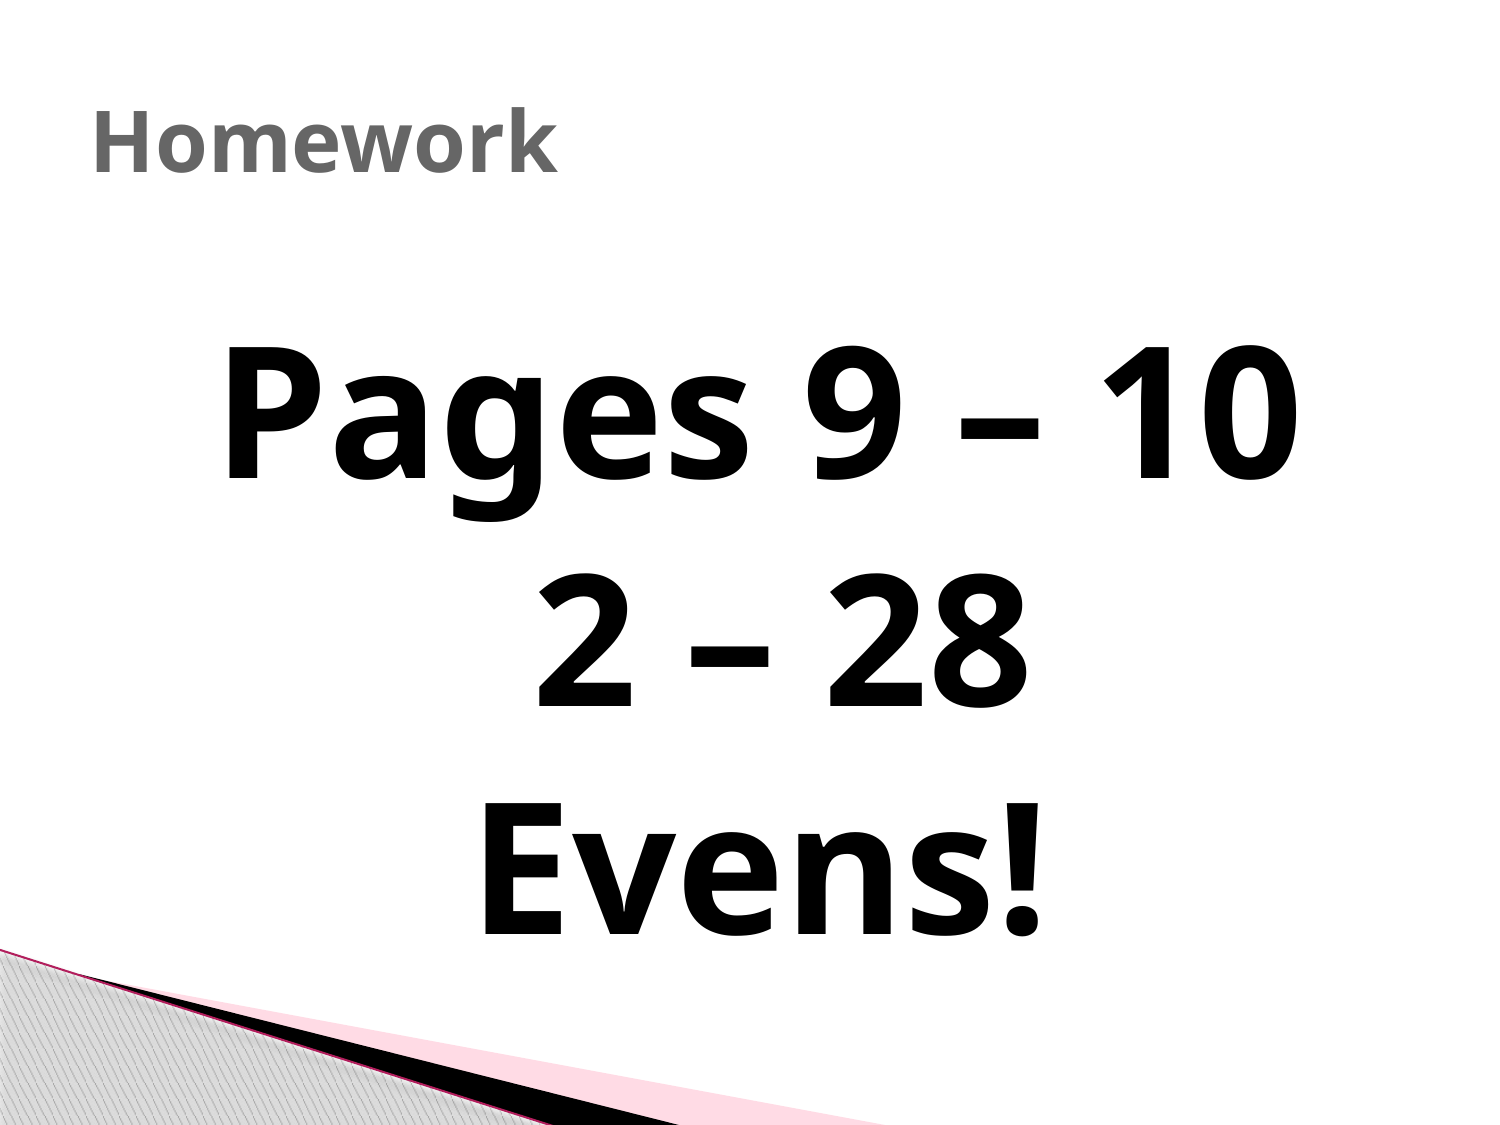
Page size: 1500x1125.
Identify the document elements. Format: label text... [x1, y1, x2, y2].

title Homework [75, 45, 1425, 233]
list Pages 9 – 10 2 – 28 Evens! [75, 287, 1425, 1030]
